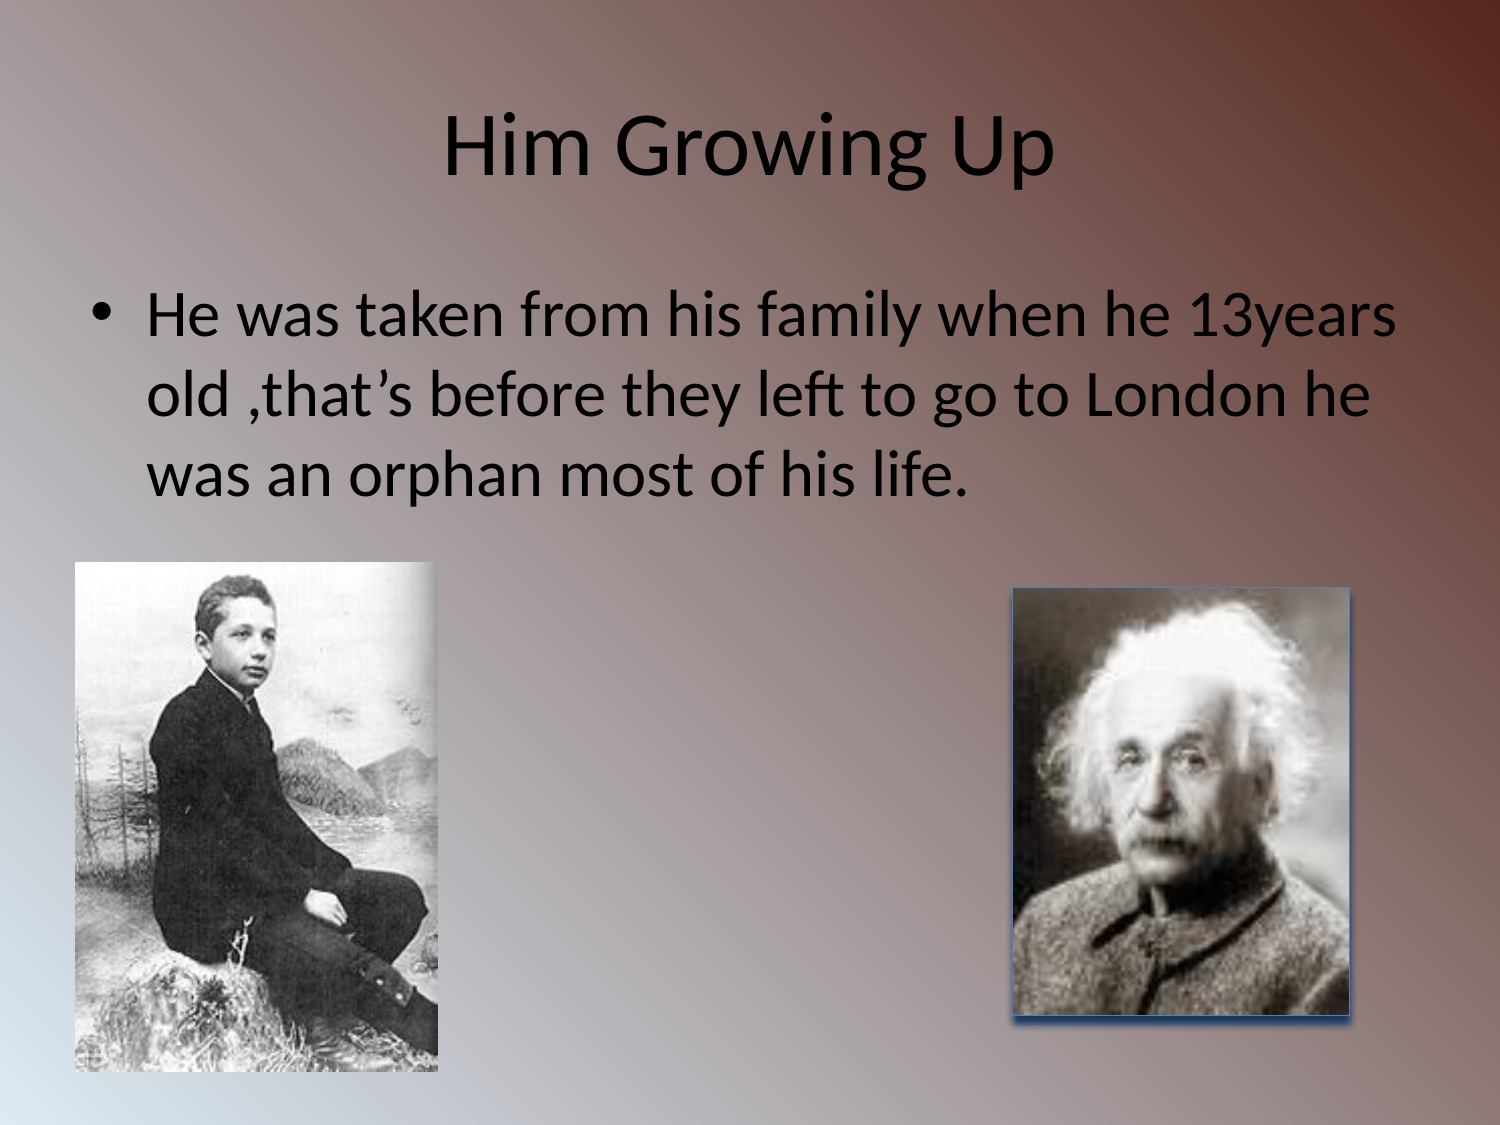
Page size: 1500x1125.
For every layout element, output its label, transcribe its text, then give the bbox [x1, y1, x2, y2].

picture [74, 562, 438, 1073]
title Him Growing Up [75, 45, 1425, 233]
list He was taken from his family when he 13years old ,that’s before they left to go to London he was an orphan most of his life. [75, 262, 1425, 1005]
picture [1012, 587, 1351, 1017]
